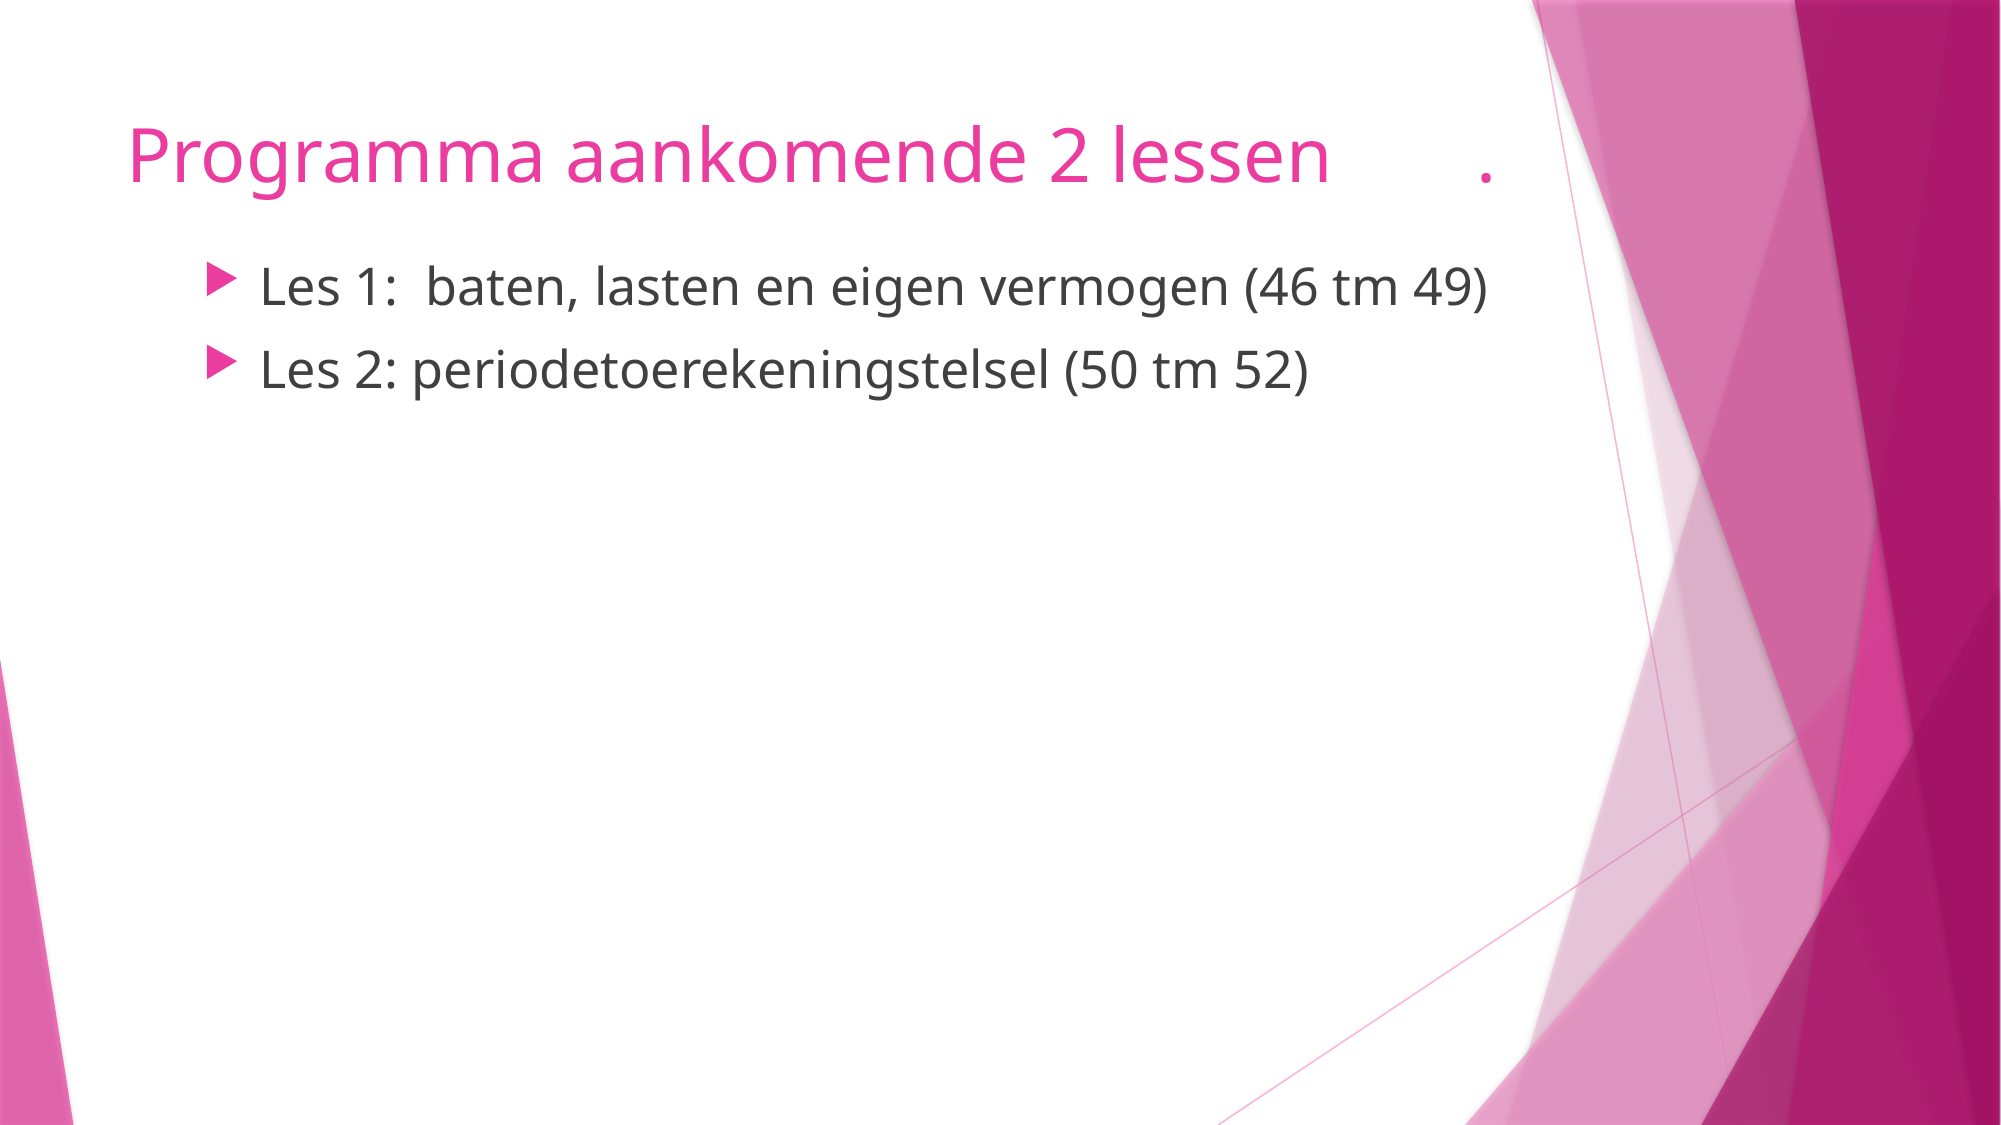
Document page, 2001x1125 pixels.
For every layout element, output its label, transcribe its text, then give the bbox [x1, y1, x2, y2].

list Les 1: baten, lasten en eigen vermogen (46 tm 49) Les 2: periodetoerekeningstelsel (50 tm 52) [188, 246, 1599, 883]
title Programma aankomende 2 lessen . [111, 99, 1522, 317]
